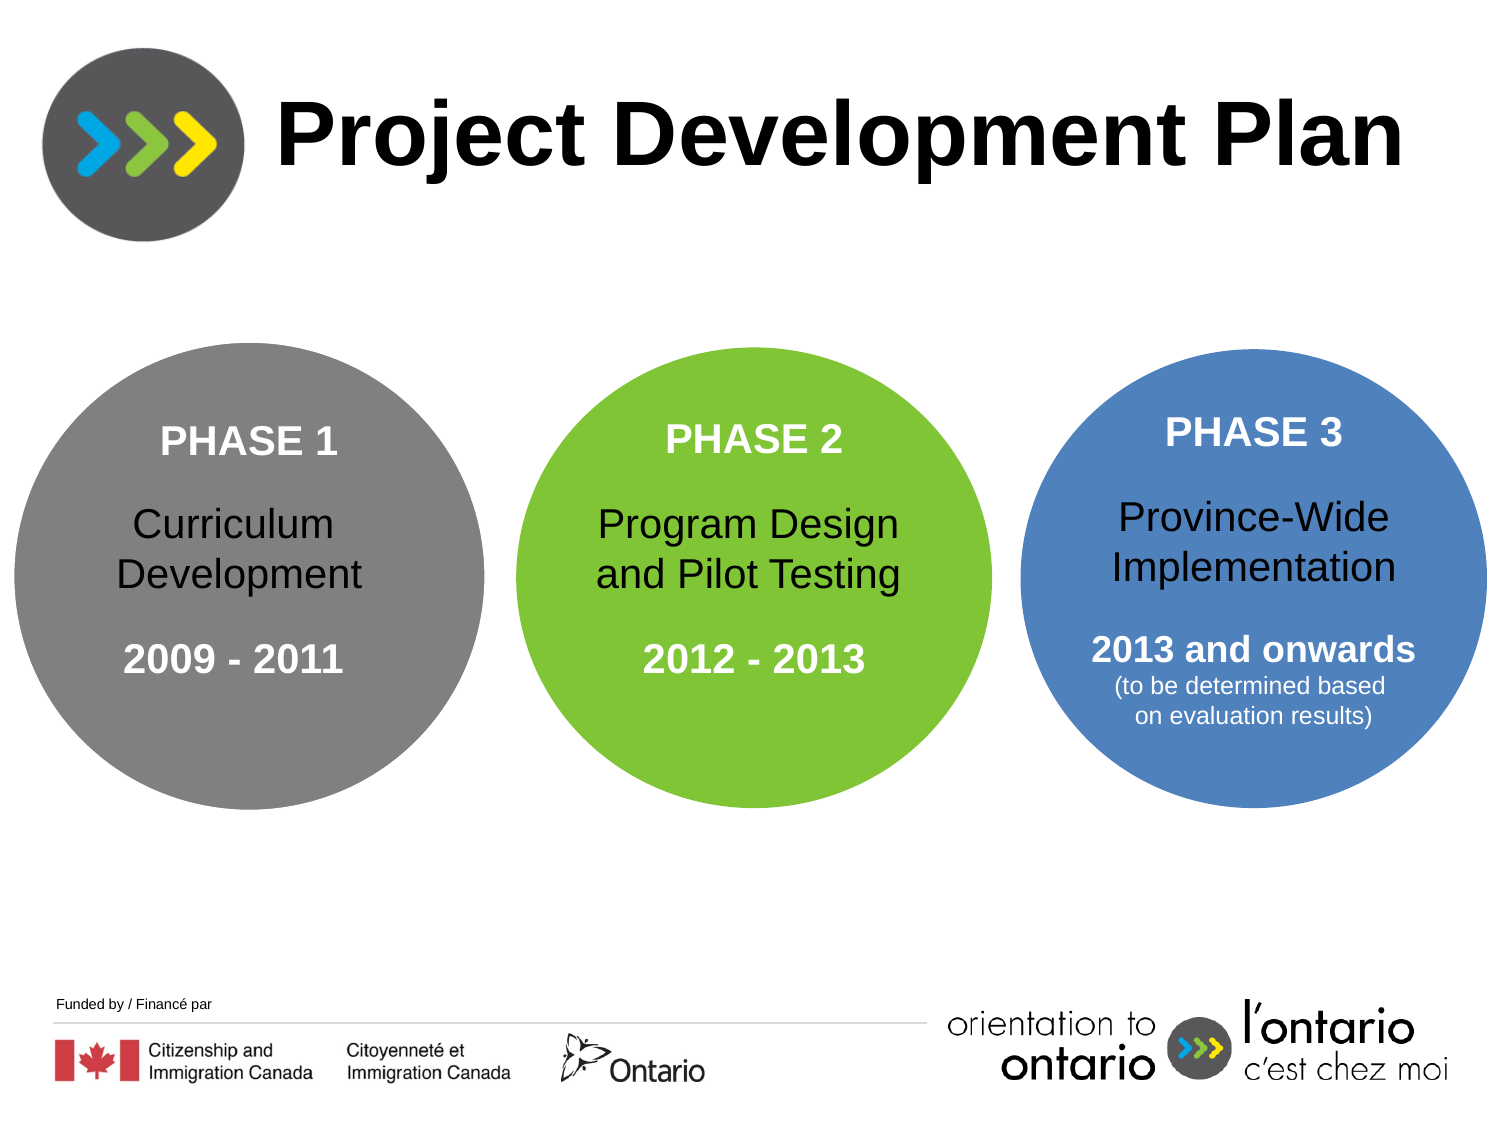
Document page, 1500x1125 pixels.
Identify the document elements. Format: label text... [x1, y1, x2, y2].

text_box [13, 439, 486, 811]
text_box [89, 342, 410, 404]
text_box PHASE 2 Program Design and Pilot Testing 2012 - 2013 [563, 402, 945, 691]
text_box [1113, 349, 1394, 395]
picture [561, 1032, 705, 1083]
text_box [516, 440, 993, 809]
text_box [1445, 447, 1488, 710]
text_box [1086, 739, 1421, 809]
picture [51, 1032, 514, 1091]
text_box PHASE 1 [58, 404, 441, 473]
text_box [600, 347, 908, 402]
text_box PHASE 3 Province-Wide Implementation 2013 and onwards (to be determined based on evaluation results) [1063, 395, 1445, 739]
picture [948, 999, 1447, 1080]
picture [29, 30, 262, 256]
text_box Project Development Plan [261, 66, 1447, 296]
text_box [1020, 446, 1063, 711]
text_box Curriculum Development 2009 - 2011 [48, 418, 430, 692]
